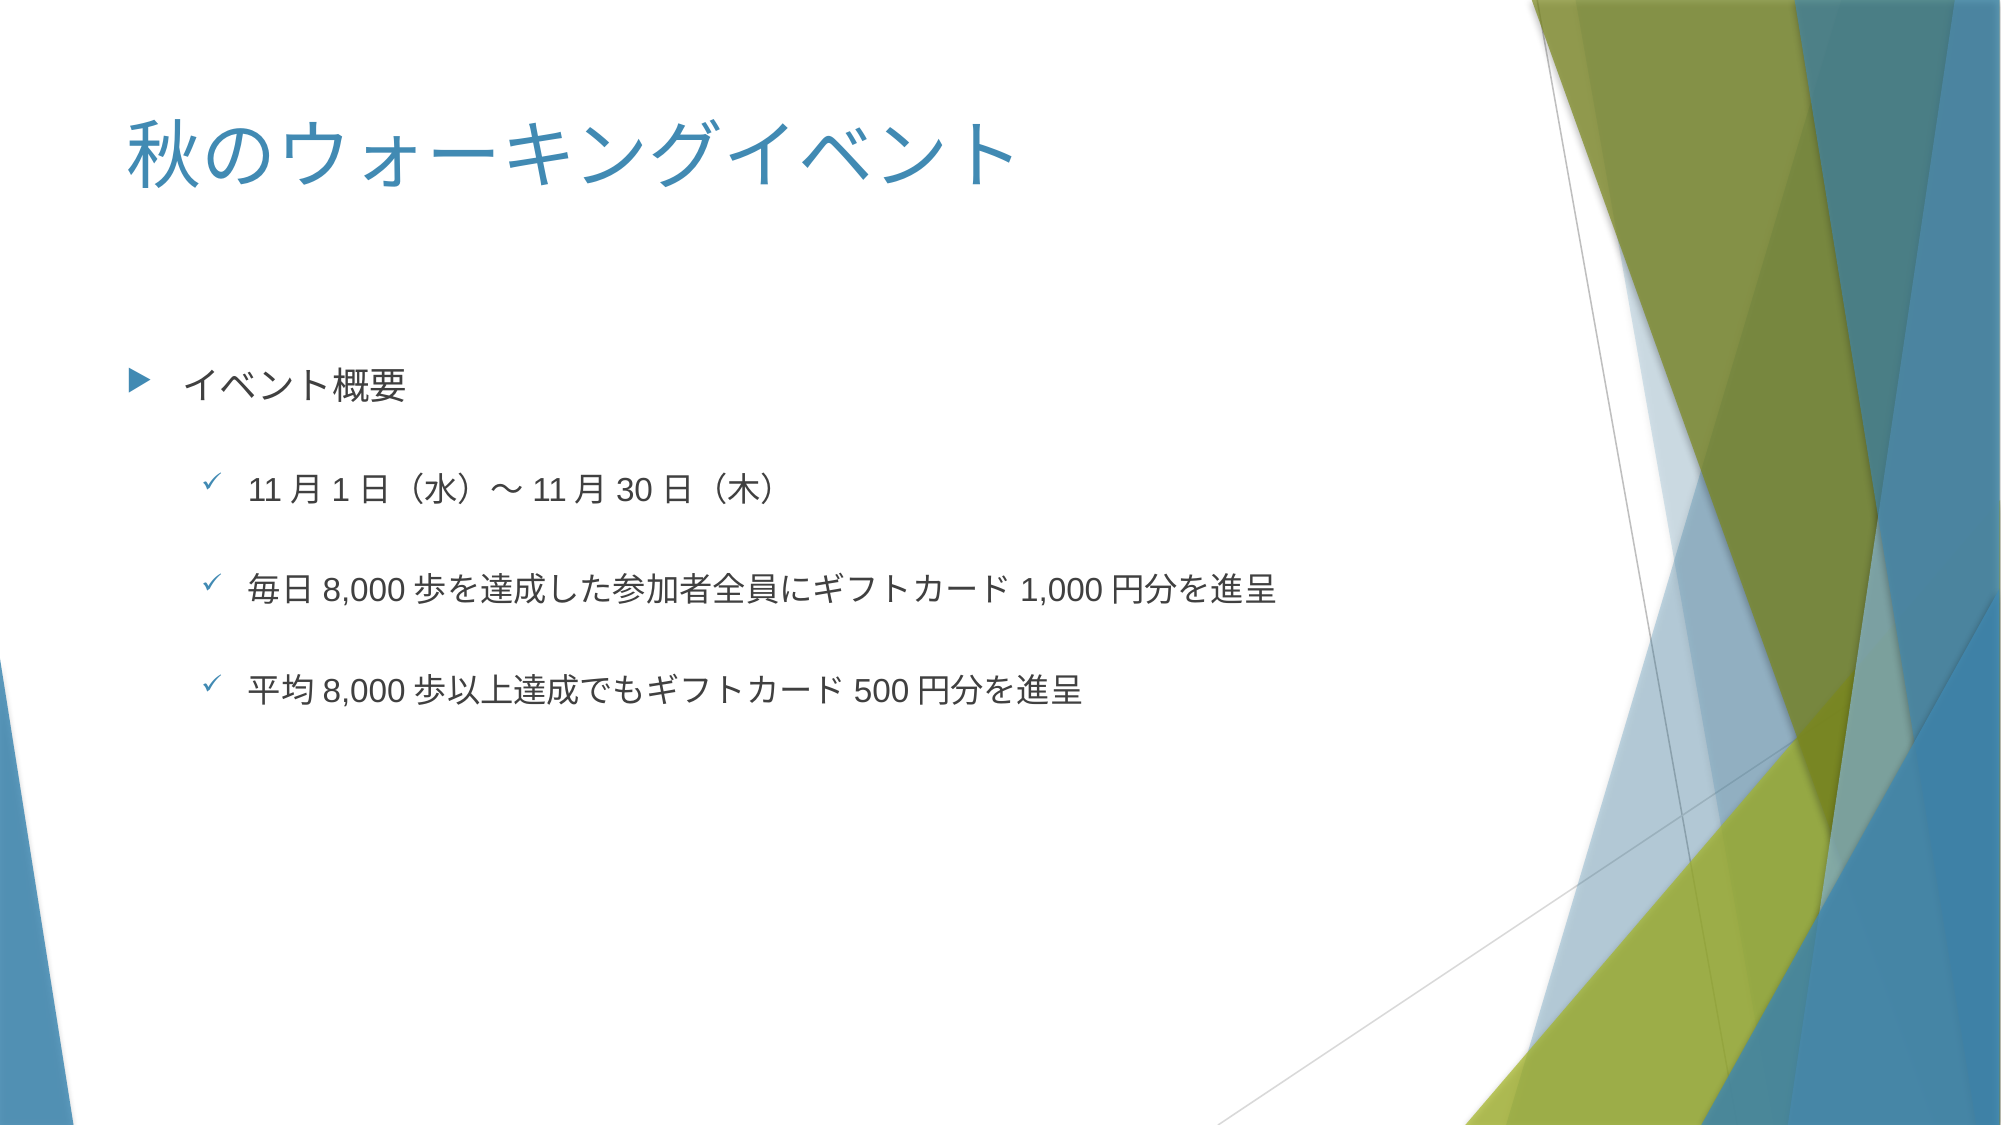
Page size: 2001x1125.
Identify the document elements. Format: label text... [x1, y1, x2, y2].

list イベント概要 11月1日（水）～11月30日（木） 毎日8,000歩を達成した参加者全員にギフトカード1,000円分を進呈 平均8,000歩以上達成でもギフトカード500円分を進呈 [111, 354, 1522, 992]
title 秋のウォーキングイベント [111, 99, 1522, 317]
